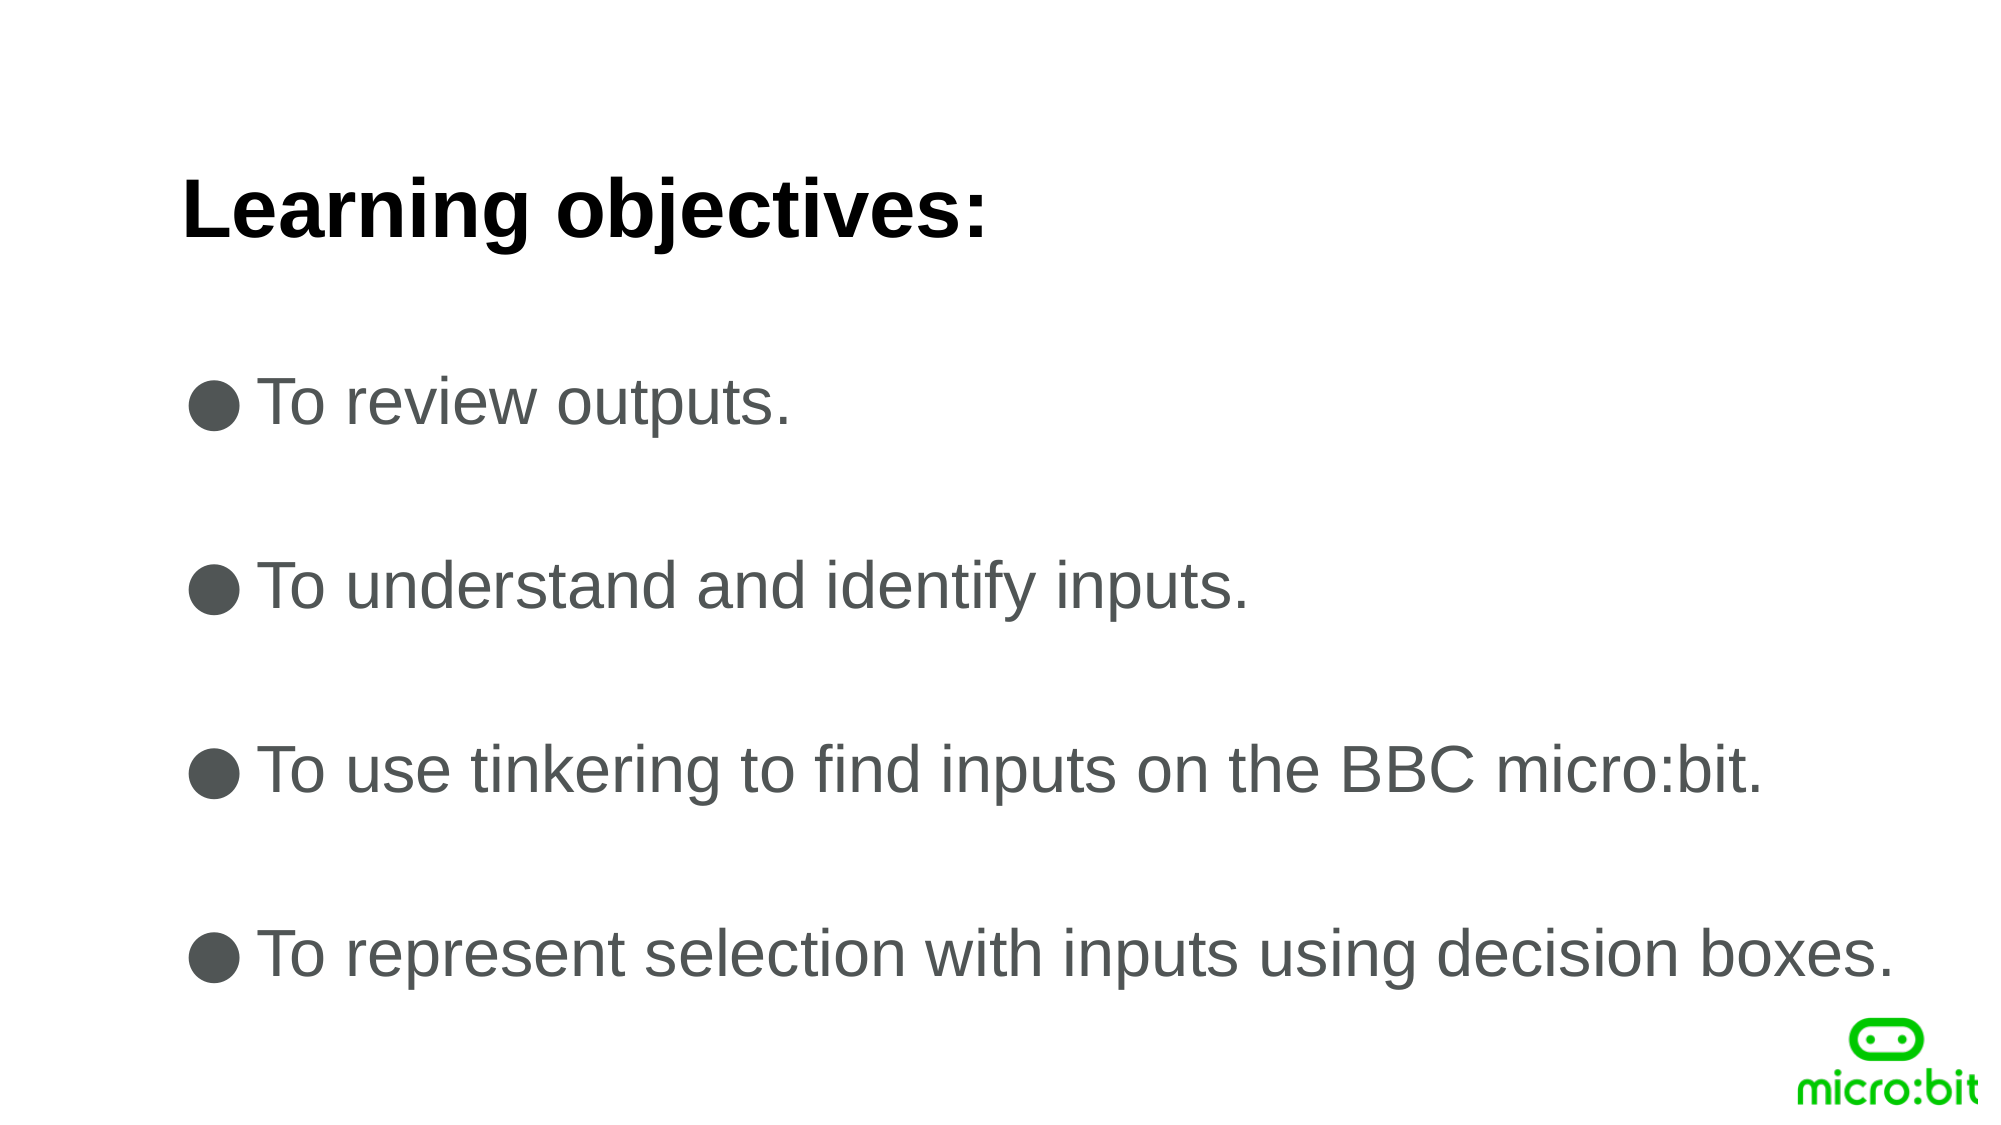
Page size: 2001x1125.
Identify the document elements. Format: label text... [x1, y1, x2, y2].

text_box Learning objectives: To review outputs. To understand and identify inputs. To use tinkering to find inputs on the BBC micro:bit. To represent selection with inputs using decision boxes. [166, 60, 1918, 884]
picture [1797, 1017, 1978, 1106]
